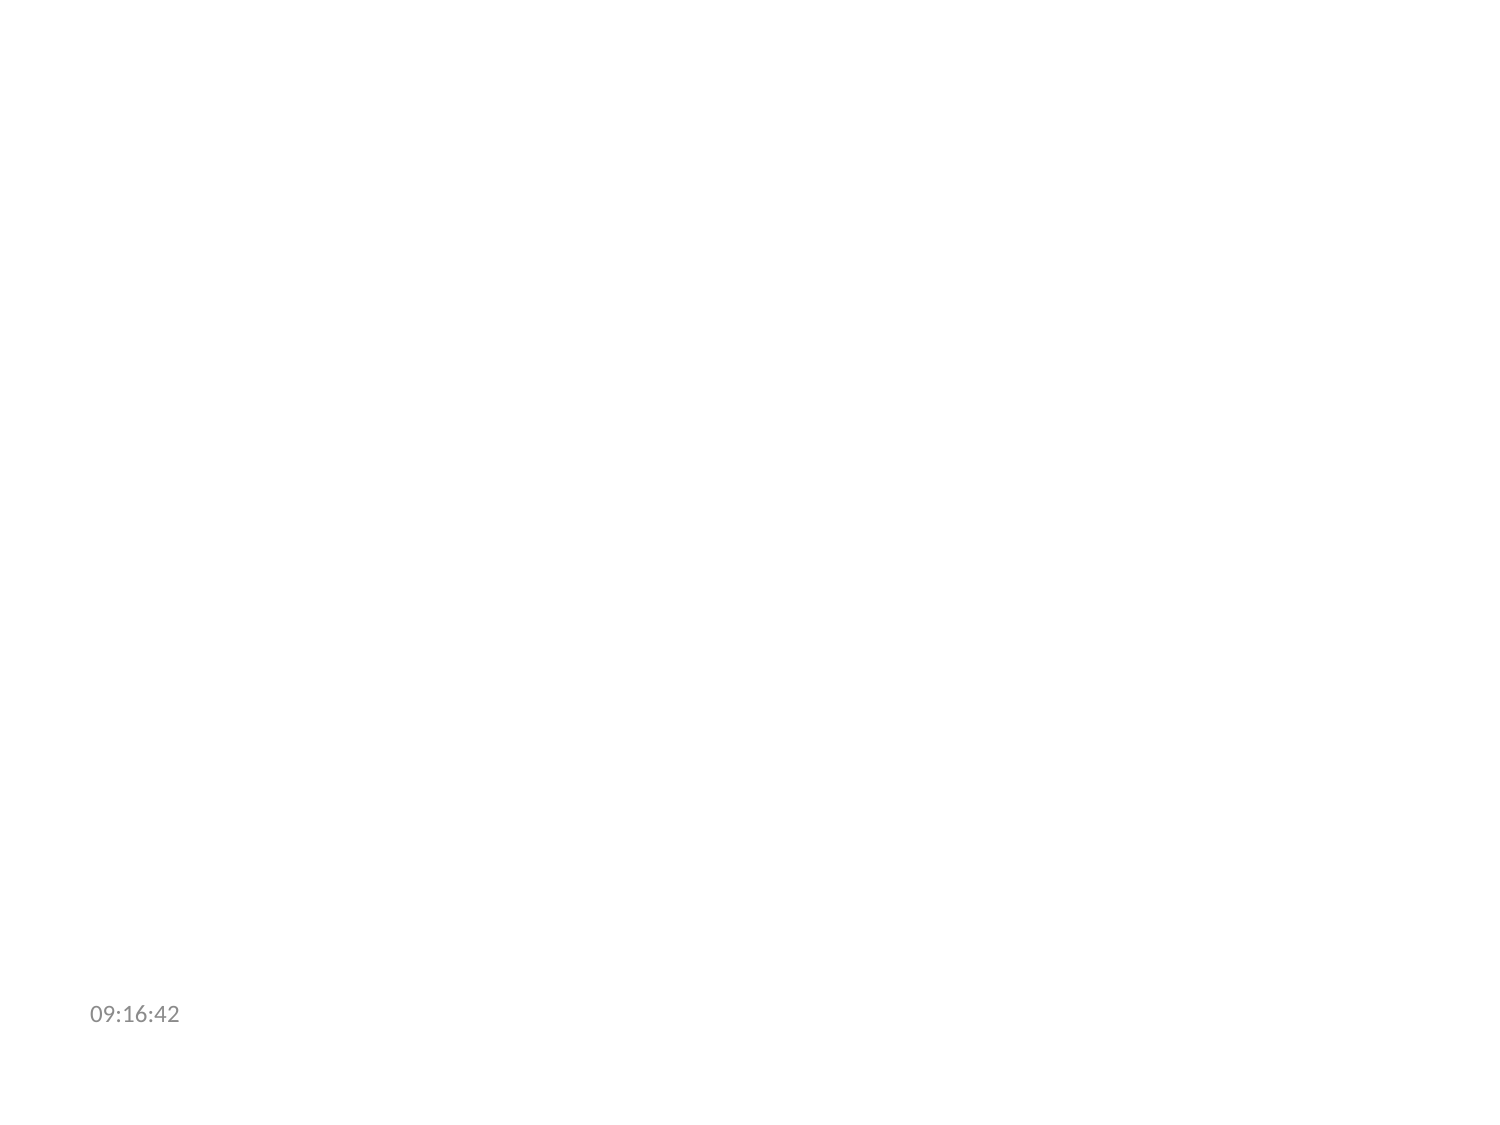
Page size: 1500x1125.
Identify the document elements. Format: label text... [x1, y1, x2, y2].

text_box 15:35:09 [75, 982, 425, 1043]
